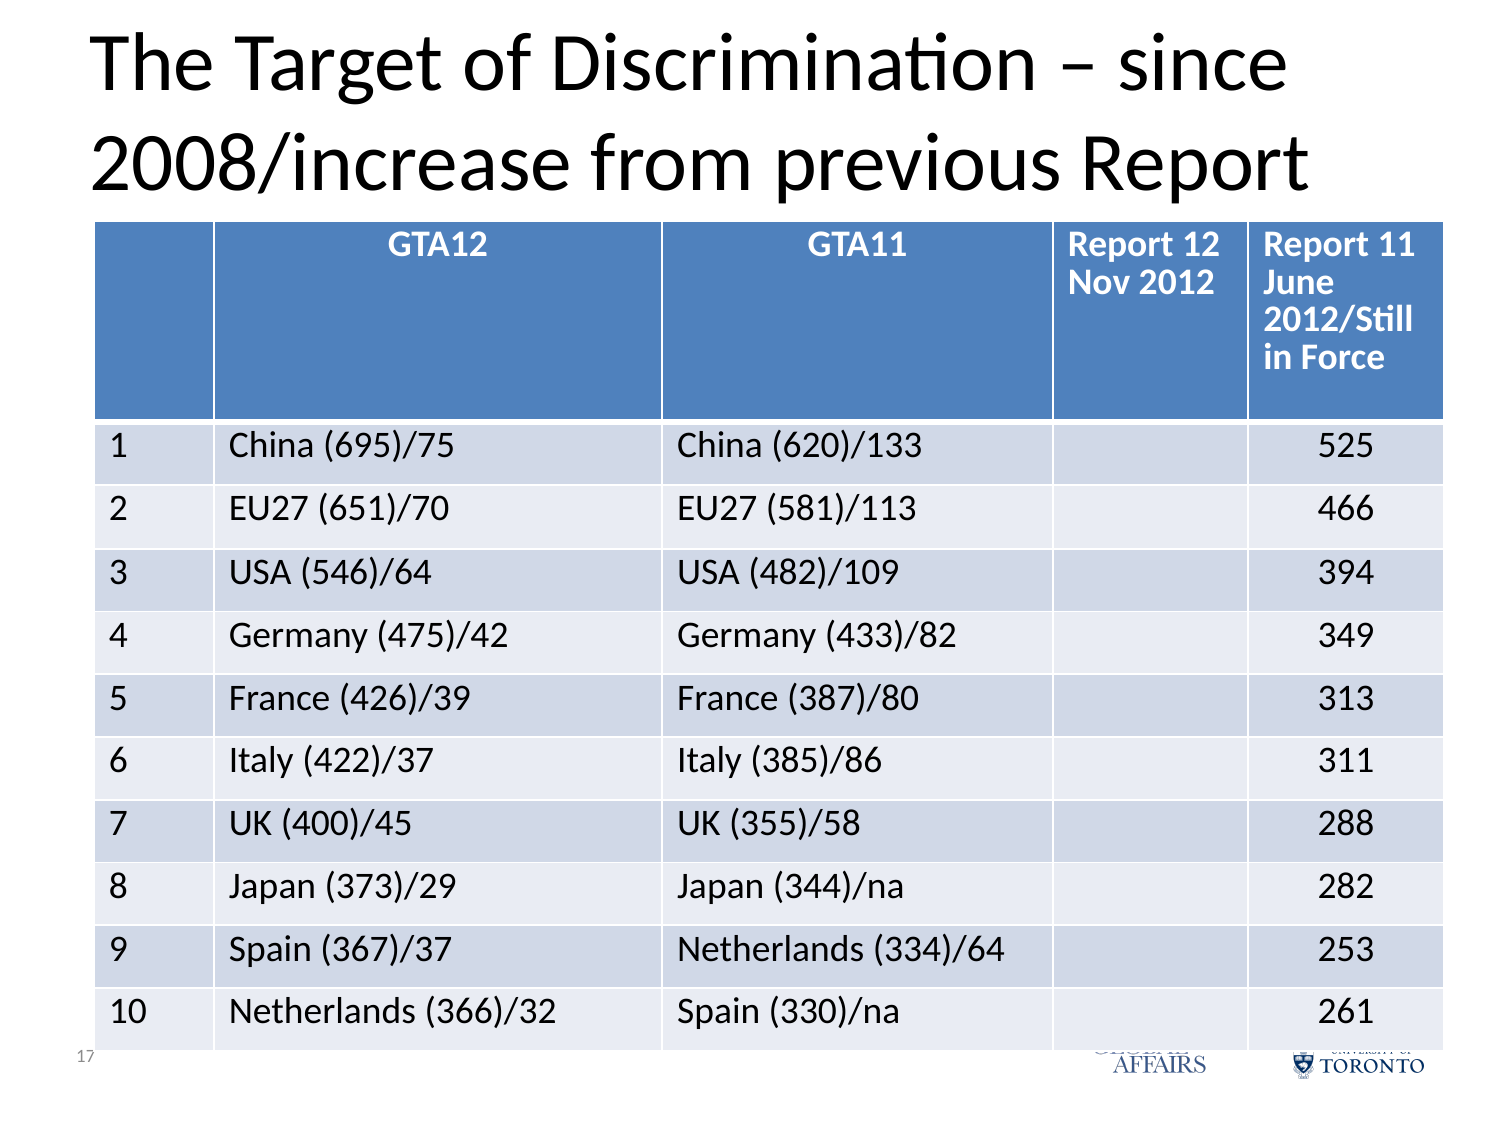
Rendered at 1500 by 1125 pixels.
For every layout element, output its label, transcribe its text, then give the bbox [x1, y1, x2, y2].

table_cell China (695)/75 [215, 425, 661, 484]
table_cell Japan (373)/29 [215, 863, 661, 924]
table_cell USA (546)/64 [215, 550, 661, 611]
table_cell 525 [1249, 425, 1443, 484]
table_cell [1054, 801, 1247, 862]
table_header Report 12 Nov 2012 [1054, 222, 1247, 419]
table_cell Spain (367)/37 [215, 926, 661, 987]
table_cell [1054, 550, 1247, 611]
table_cell EU27 (651)/70 [215, 486, 661, 548]
table_cell EU27 (581)/113 [663, 486, 1052, 548]
table_cell 4 [95, 612, 213, 673]
table_cell USA (482)/109 [663, 550, 1052, 611]
table_header GTA11 [663, 222, 1052, 419]
table_cell 2 [95, 486, 213, 548]
title The Target of Discrimination – since 2008/increase from previous Report [75, 0, 1425, 233]
table_cell [1054, 989, 1247, 1050]
table_header [95, 222, 213, 419]
table_cell [1054, 425, 1247, 484]
table_cell China (620)/133 [663, 425, 1052, 484]
table_cell 288 [1249, 801, 1443, 862]
table_cell Netherlands (366)/32 [215, 989, 661, 1050]
table_cell 349 [1249, 612, 1443, 673]
table_cell Netherlands (334)/64 [663, 926, 1052, 987]
table_cell Italy (422)/37 [215, 738, 661, 799]
table_cell [1054, 612, 1247, 673]
table_cell 261 [1249, 989, 1443, 1050]
table_cell 7 [95, 801, 213, 862]
table_cell 313 [1249, 675, 1443, 736]
table_cell Spain (330)/na [663, 989, 1052, 1050]
table_cell Germany (433)/82 [663, 612, 1052, 673]
slide_number 16 [61, 1025, 412, 1086]
table_cell 282 [1249, 863, 1443, 924]
table_cell [1054, 486, 1247, 548]
table_cell 5 [95, 675, 213, 736]
table_cell [1054, 675, 1247, 736]
table_cell [1054, 863, 1247, 924]
table_cell [1054, 738, 1247, 799]
table_cell UK (400)/45 [215, 801, 661, 862]
table_cell 311 [1249, 738, 1443, 799]
table_cell France (426)/39 [215, 675, 661, 736]
table_cell France (387)/80 [663, 675, 1052, 736]
table_cell 9 [95, 926, 213, 987]
table_cell [1054, 926, 1247, 987]
table_cell 10 [95, 989, 213, 1025]
table_cell 253 [1249, 926, 1443, 987]
table_cell 8 [95, 863, 213, 924]
table_cell Italy (385)/86 [663, 738, 1052, 799]
table_header Report 11 June 2012/Still in Force [1249, 222, 1443, 419]
table_header GTA12 [215, 222, 661, 419]
table_cell 1 [95, 425, 213, 484]
table_cell 394 [1249, 550, 1443, 611]
table_cell 466 [1249, 486, 1443, 548]
table_cell Germany (475)/42 [215, 612, 661, 673]
table_cell UK (355)/58 [663, 801, 1052, 862]
table_cell 6 [95, 738, 213, 799]
table_cell Japan (344)/na [663, 863, 1052, 924]
table_cell 3 [95, 550, 213, 611]
